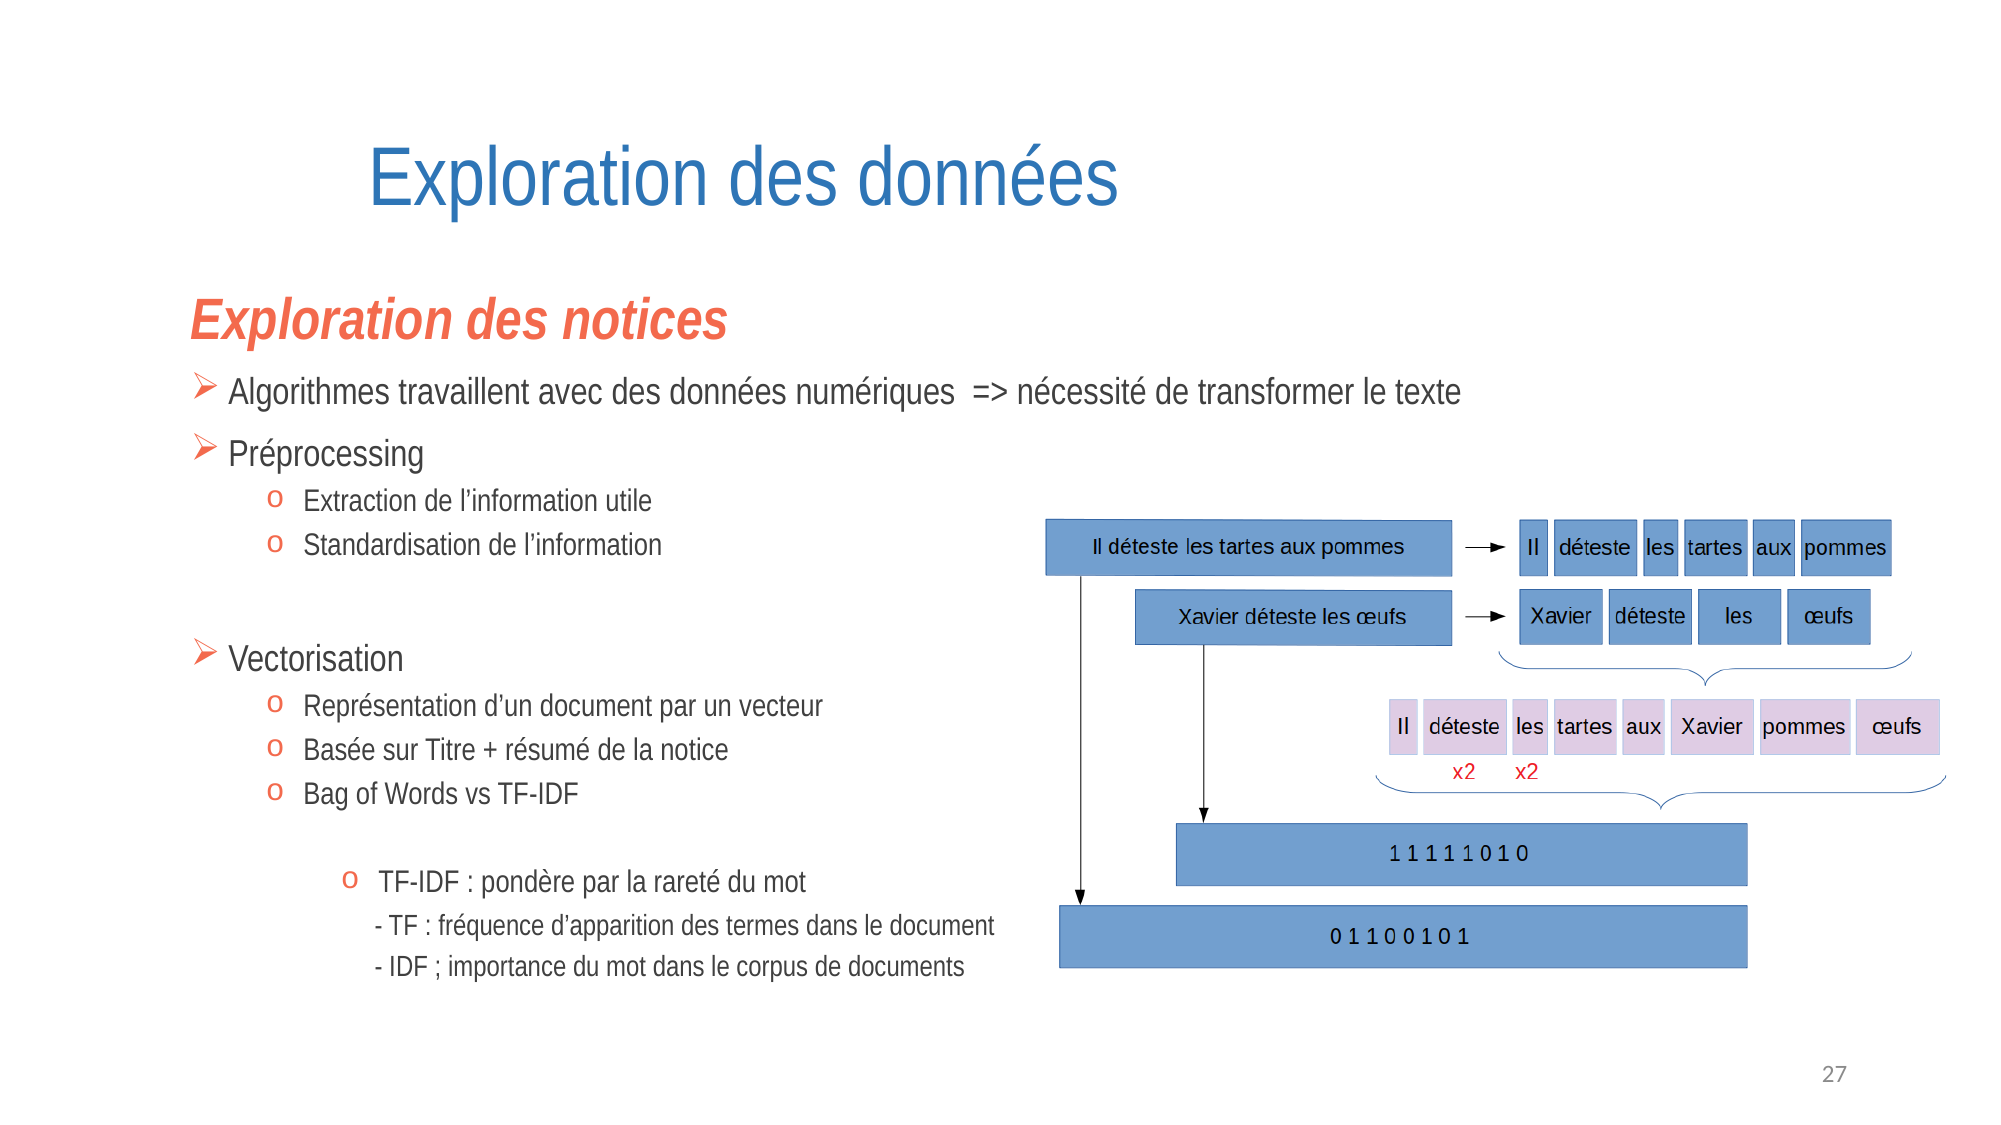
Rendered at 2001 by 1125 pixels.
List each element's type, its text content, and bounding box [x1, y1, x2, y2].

slide_number 27 [1412, 1042, 1863, 1103]
text_box Exploration des notices Algorithmes travaillent avec des données numériques => nécessité de transformer le texte Préprocessing Extraction de l’information utile Standardisation de l’information Vectorisation Représentation d’un document par un vecteur Basée sur Titre + résumé de la notice Bag of Words vs TF-IDF TF-IDF : pondère par la rareté du mot - TF : fréquence d’apparition des termes dans le document - IDF ; importance du mot dans le corpus de documents [175, 281, 1814, 995]
text_box Exploration des données [353, 99, 1647, 257]
picture [1024, 499, 1956, 980]
